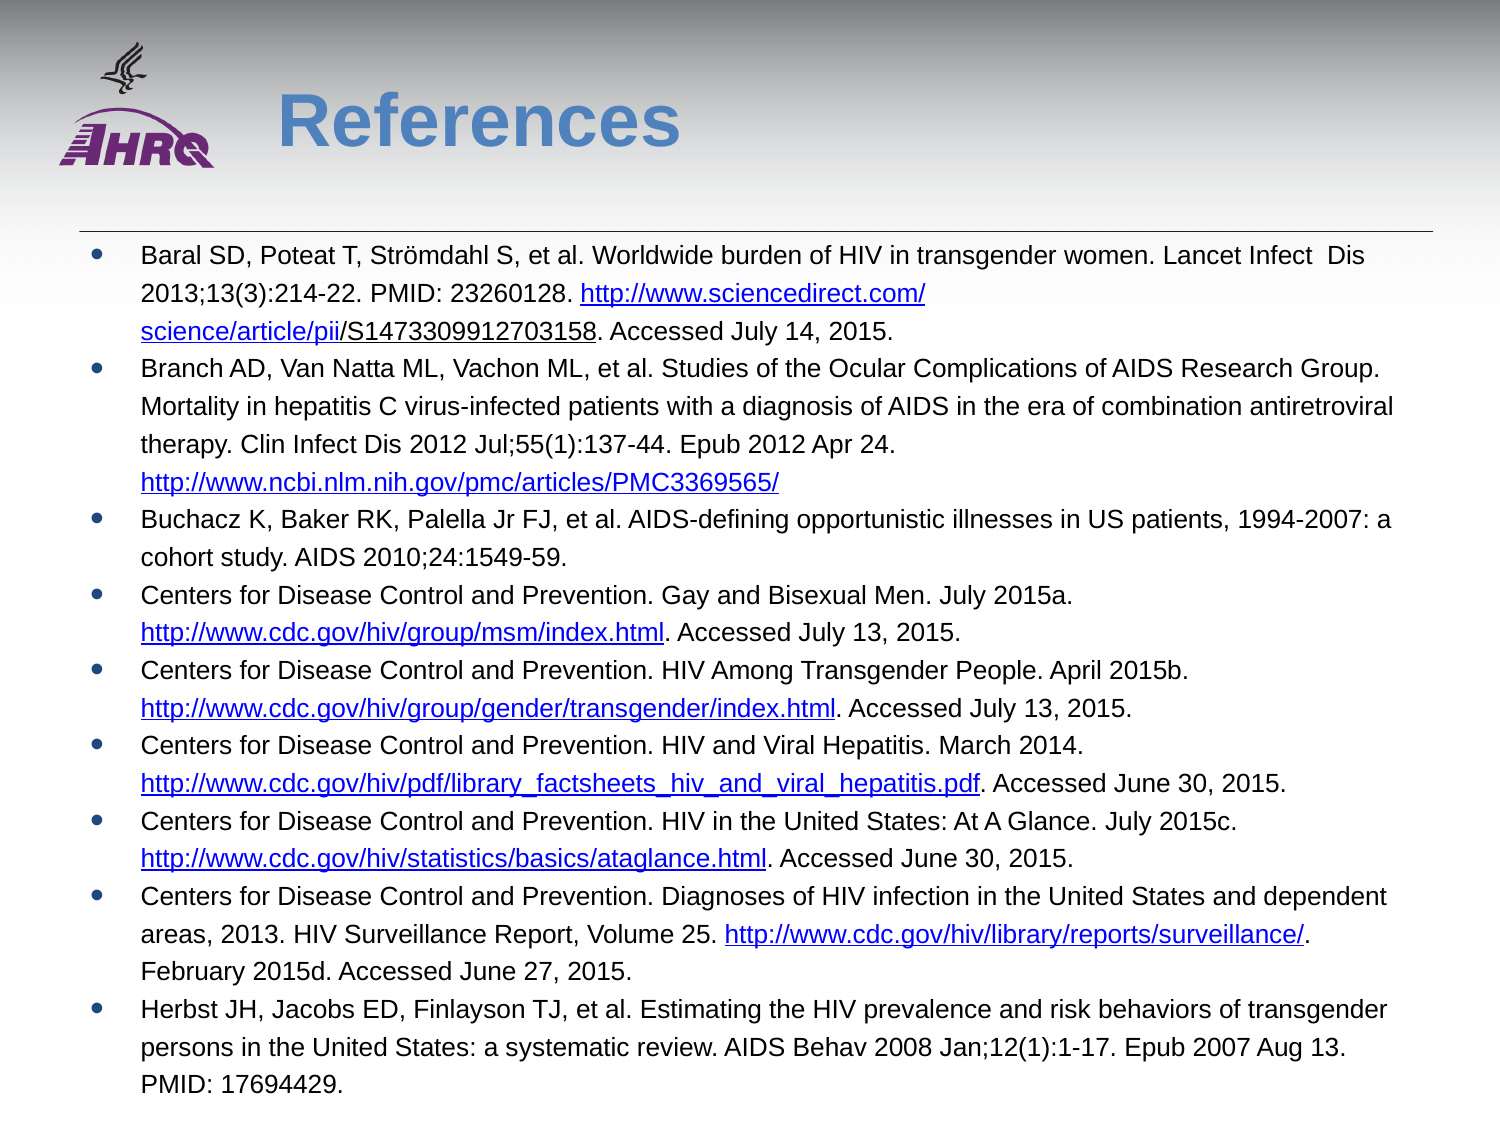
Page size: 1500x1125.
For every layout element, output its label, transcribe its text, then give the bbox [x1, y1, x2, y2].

list Baral SD, Poteat T, Strömdahl S, et al. Worldwide burden of HIV in transgender women. Lancet Infect Dis 2013;13(3):214-22. PMID: 23260128. http://www.sciencedirect.com/ science/article/pii/S1473309912703158. Accessed July 14, 2015. Branch AD, Van Natta ML, Vachon ML, et al. Studies of the Ocular Complications of AIDS Research Group. Mortality in hepatitis C virus-infected patients with a diagnosis of AIDS in the era of combination antiretroviral therapy. Clin Infect Dis 2012 Jul;55(1):137-44. Epub 2012 Apr 24. http://www.ncbi.nlm.nih.gov/pmc/articles/PMC3369565/ Buchacz K, Baker RK, Palella Jr FJ, et al. AIDS-defining opportunistic illnesses in US patients, 1994-2007: a cohort study. AIDS 2010;24:1549-59. Centers for Disease Control and Prevention. Gay and Bisexual Men. July 2015a. http://www.cdc.gov/hiv/group/msm/index.html. Accessed July 13, 2015. Centers for Disease Control and Prevention. HIV Among Transgender People. April 2015b. http://www.cdc.gov/hiv/group/gender/transgender/index.html. Accessed July 13, 2015. Centers for Disease Control and Prevention. HIV and Viral Hepatitis. March 2014. http://www.cdc.gov/hiv/pdf/library_factsheets_hiv_and_viral_hepatitis.pdf. Accessed June 30, 2015. Centers for Disease Control and Prevention. HIV in the United States: At A Glance. July 2015c. http://www.cdc.gov/hiv/statistics/basics/ataglance.html. Accessed June 30, 2015. Centers for Disease Control and Prevention. Diagnoses of HIV infection in the United States and dependent areas, 2013. HIV Surveillance Report, Volume 25. http://www.cdc.gov/hiv/library/reports/surveillance/. February 2015d. Accessed June 27, 2015. Herbst JH, Jacobs ED, Finlayson TJ, et al. Estimating the HIV prevalence and risk behaviors of transgender persons in the United States: a systematic review. AIDS Behav 2008 Jan;12(1):1-17. Epub 2007 Aug 13. PMID: 17694429. [75, 224, 1425, 1125]
picture [0, 0, 1500, 1125]
title References [262, 45, 1425, 188]
